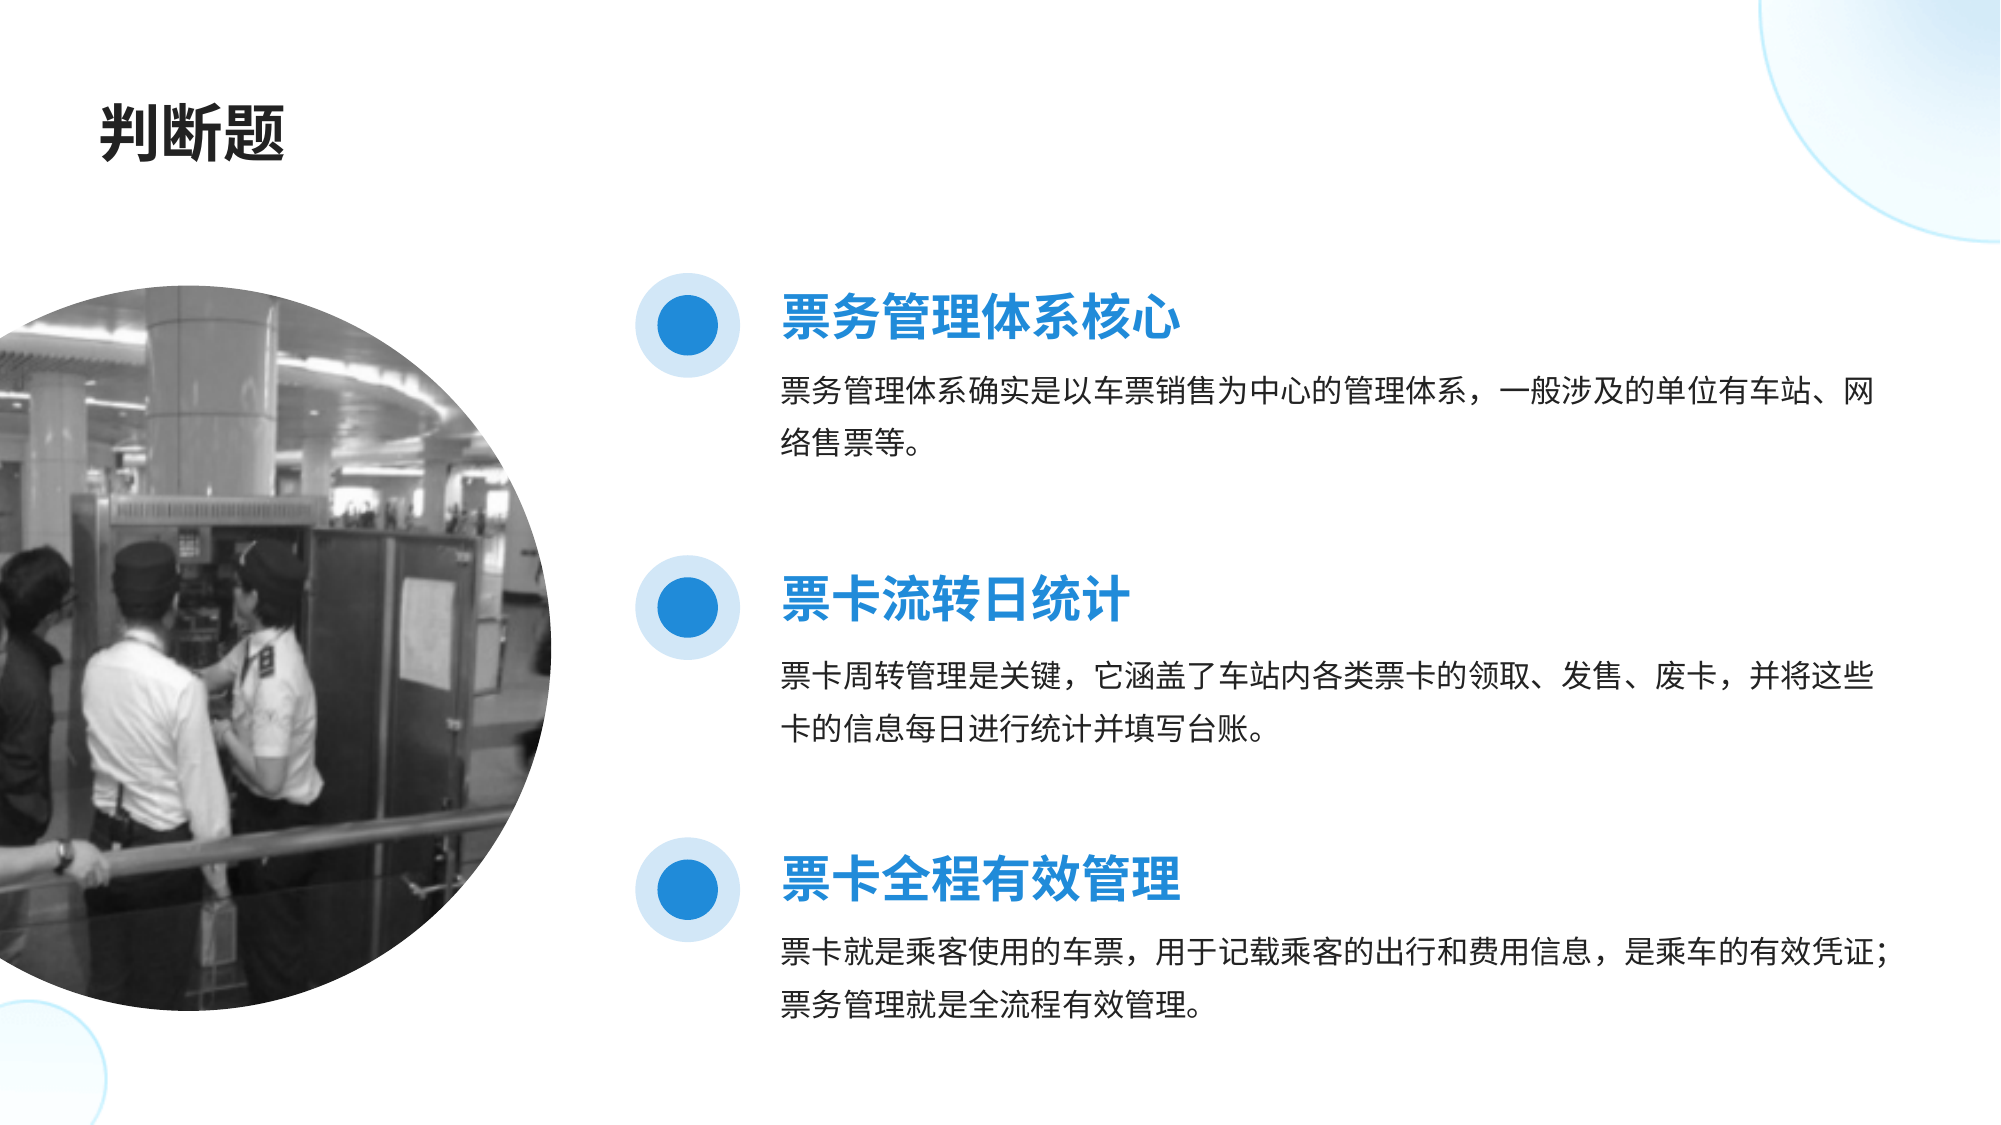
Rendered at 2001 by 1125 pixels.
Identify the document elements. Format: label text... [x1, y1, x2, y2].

text_box [657, 859, 718, 920]
text_box [657, 577, 718, 638]
text_box [635, 555, 741, 660]
text_box [657, 295, 718, 356]
text_box [635, 273, 741, 378]
text_box 票卡流转日统计 [760, 521, 1891, 621]
text_box 票务管理体系确实是以车票销售为中心的管理体系，一般涉及的单位有车站、网络售票等。 [760, 335, 1891, 497]
text_box 票卡全程有效管理 [760, 807, 1891, 897]
text_box 票卡周转管理是关键，它涵盖了车站内各类票卡的领取、发售、废卡，并将这些卡的信息每日进行统计并填写台账。 [760, 621, 1891, 783]
text_box 判断题 [78, 43, 1922, 189]
text_box 票务管理体系核心 [760, 240, 1891, 335]
picture [0, 0, 2001, 1125]
text_box 票卡就是乘客使用的车票，用于记载乘客的出行和费用信息，是乘车的有效凭证；票务管理就是全流程有效管理。 [760, 897, 1891, 1059]
text_box [635, 837, 741, 943]
